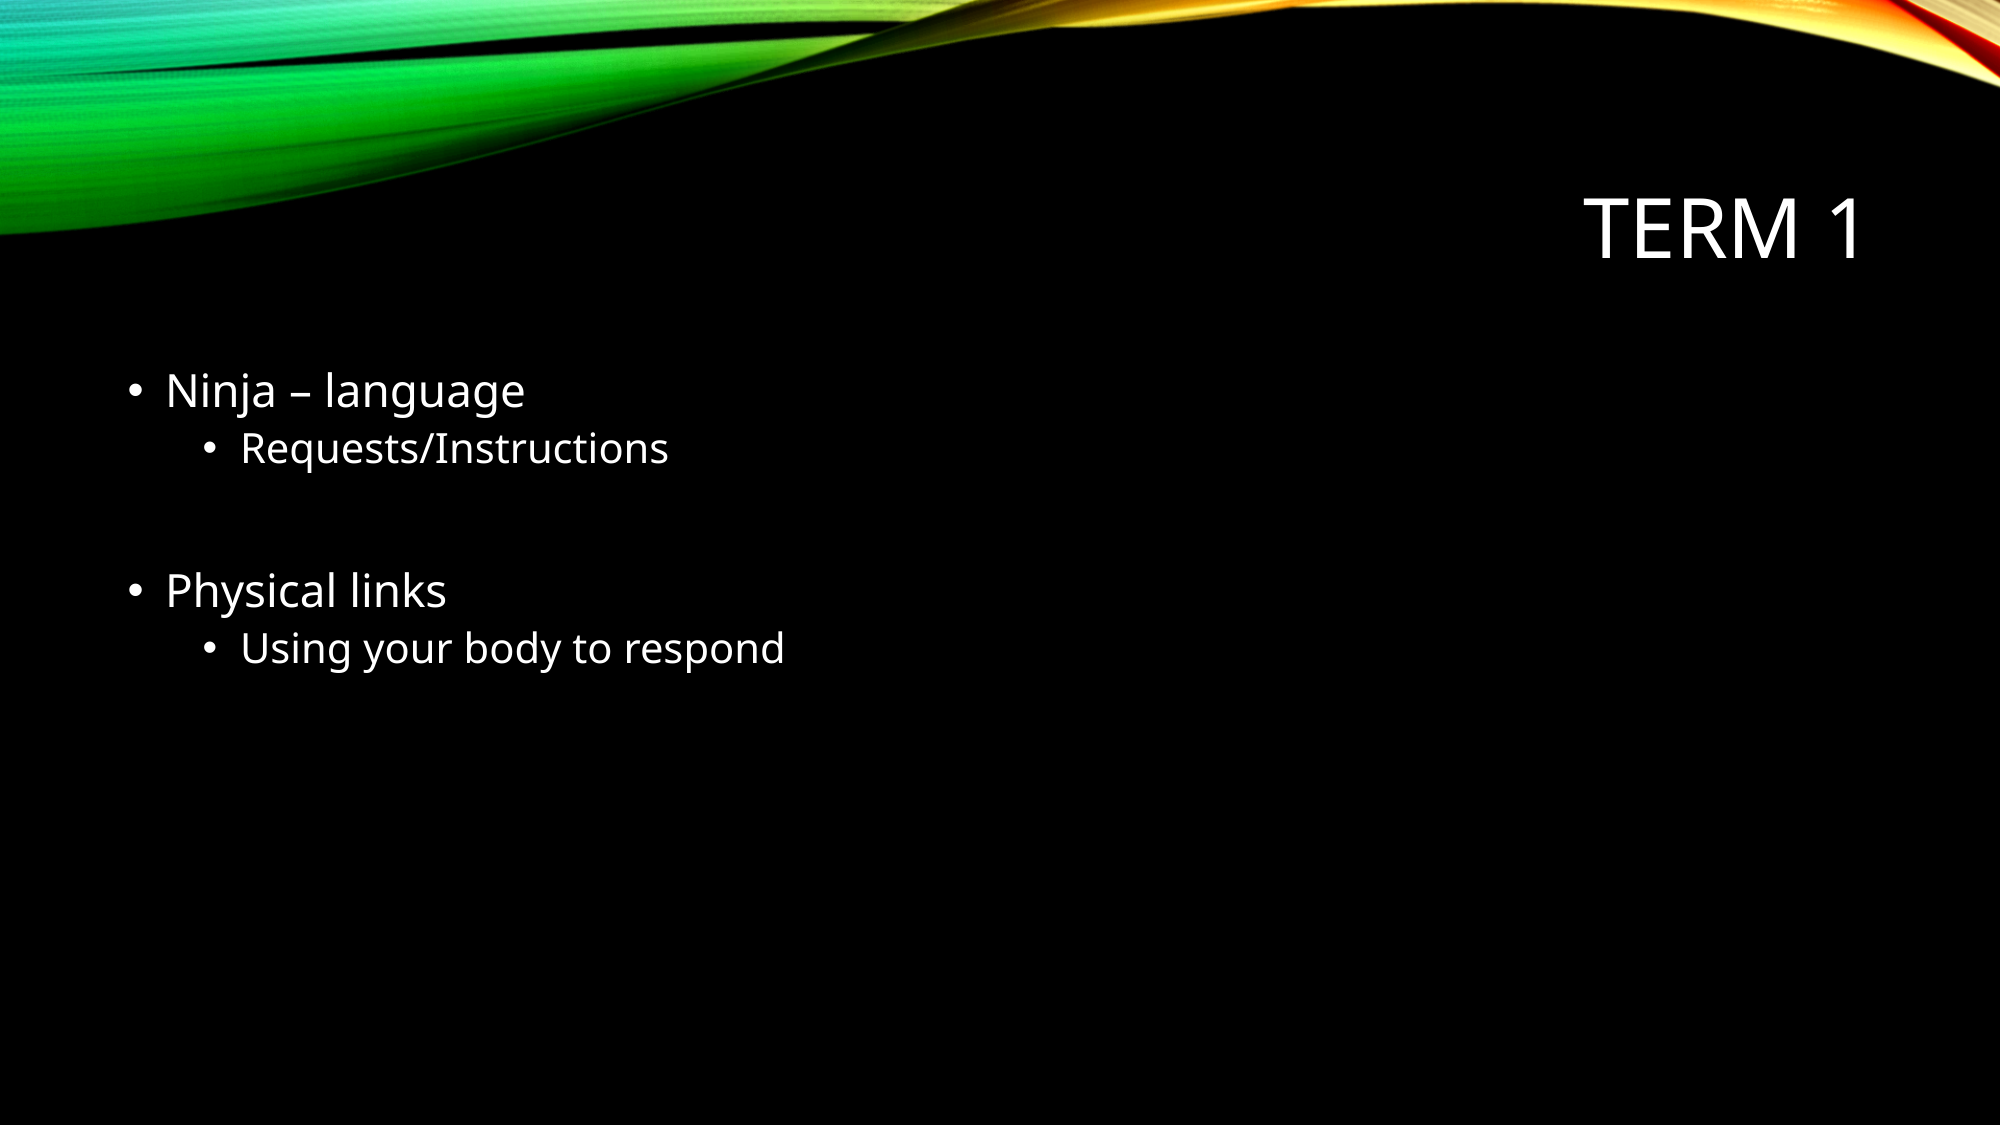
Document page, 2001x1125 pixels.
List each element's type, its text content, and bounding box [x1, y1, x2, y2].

title Term 1 [474, 125, 1888, 338]
list Ninja – language Requests/Instructions Physical links Using your body to respond [112, 360, 1888, 1021]
picture [0, 0, 2000, 237]
